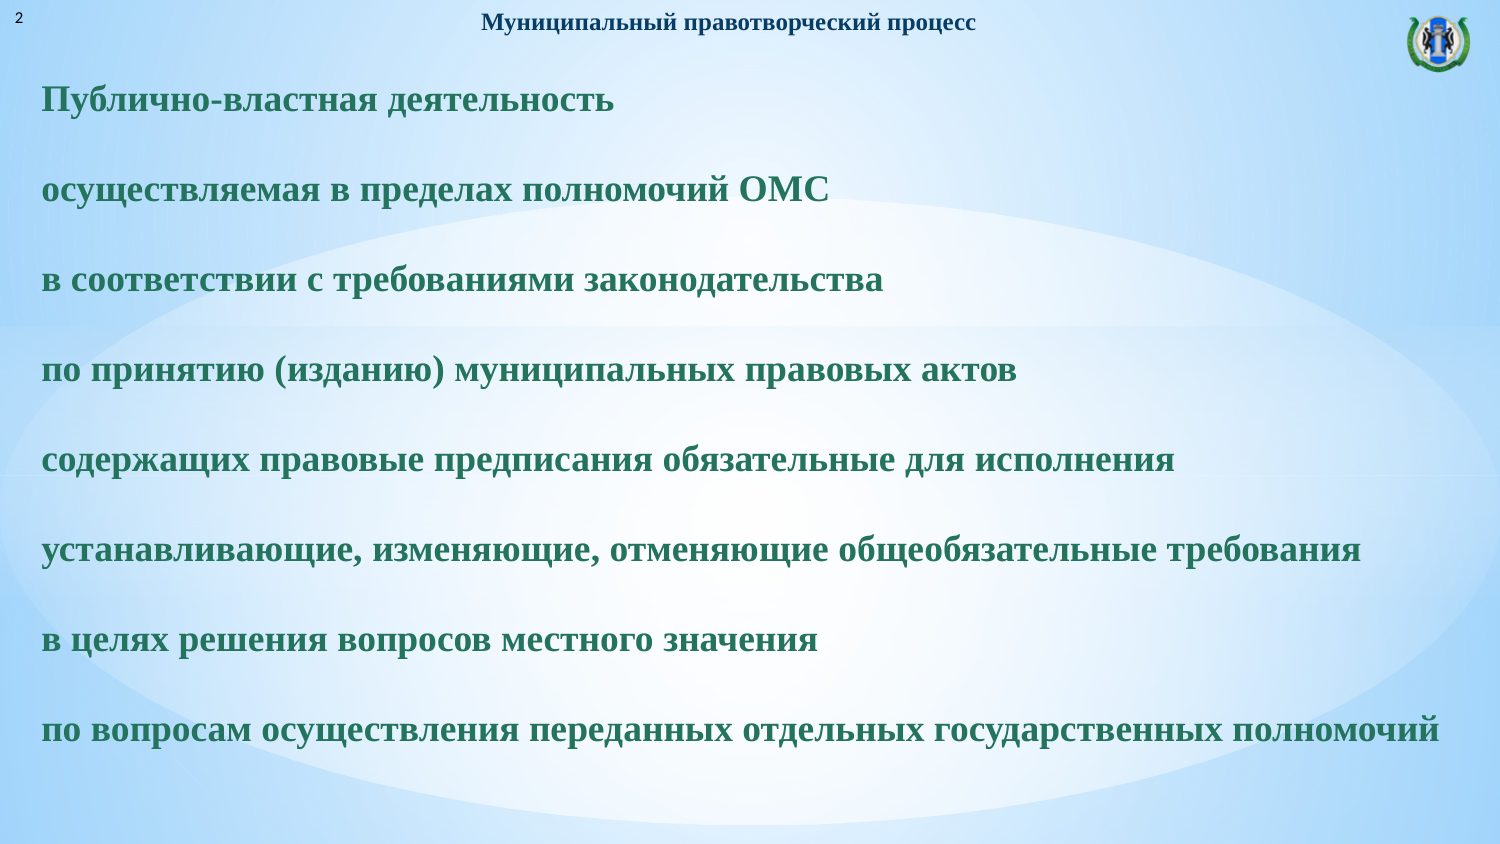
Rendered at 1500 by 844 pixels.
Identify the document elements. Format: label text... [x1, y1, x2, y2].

text_box Муниципальный правотворческий процесс [265, 0, 1199, 44]
text_box 2 [0, 0, 54, 35]
text_box Публично-властная деятельность осуществляемая в пределах полномочий ОМС в соответствии с требованиями законодательства по принятию (изданию) муниципальных правовых актов содержащих правовые предписания обязательные для исполнения устанавливающие, изменяющие, отменяющие общеобязательные требования в целях решения вопросов местного значения по вопросам осуществления переданных отдельных государственных полномочий [26, 66, 1495, 791]
picture [1406, 14, 1471, 74]
